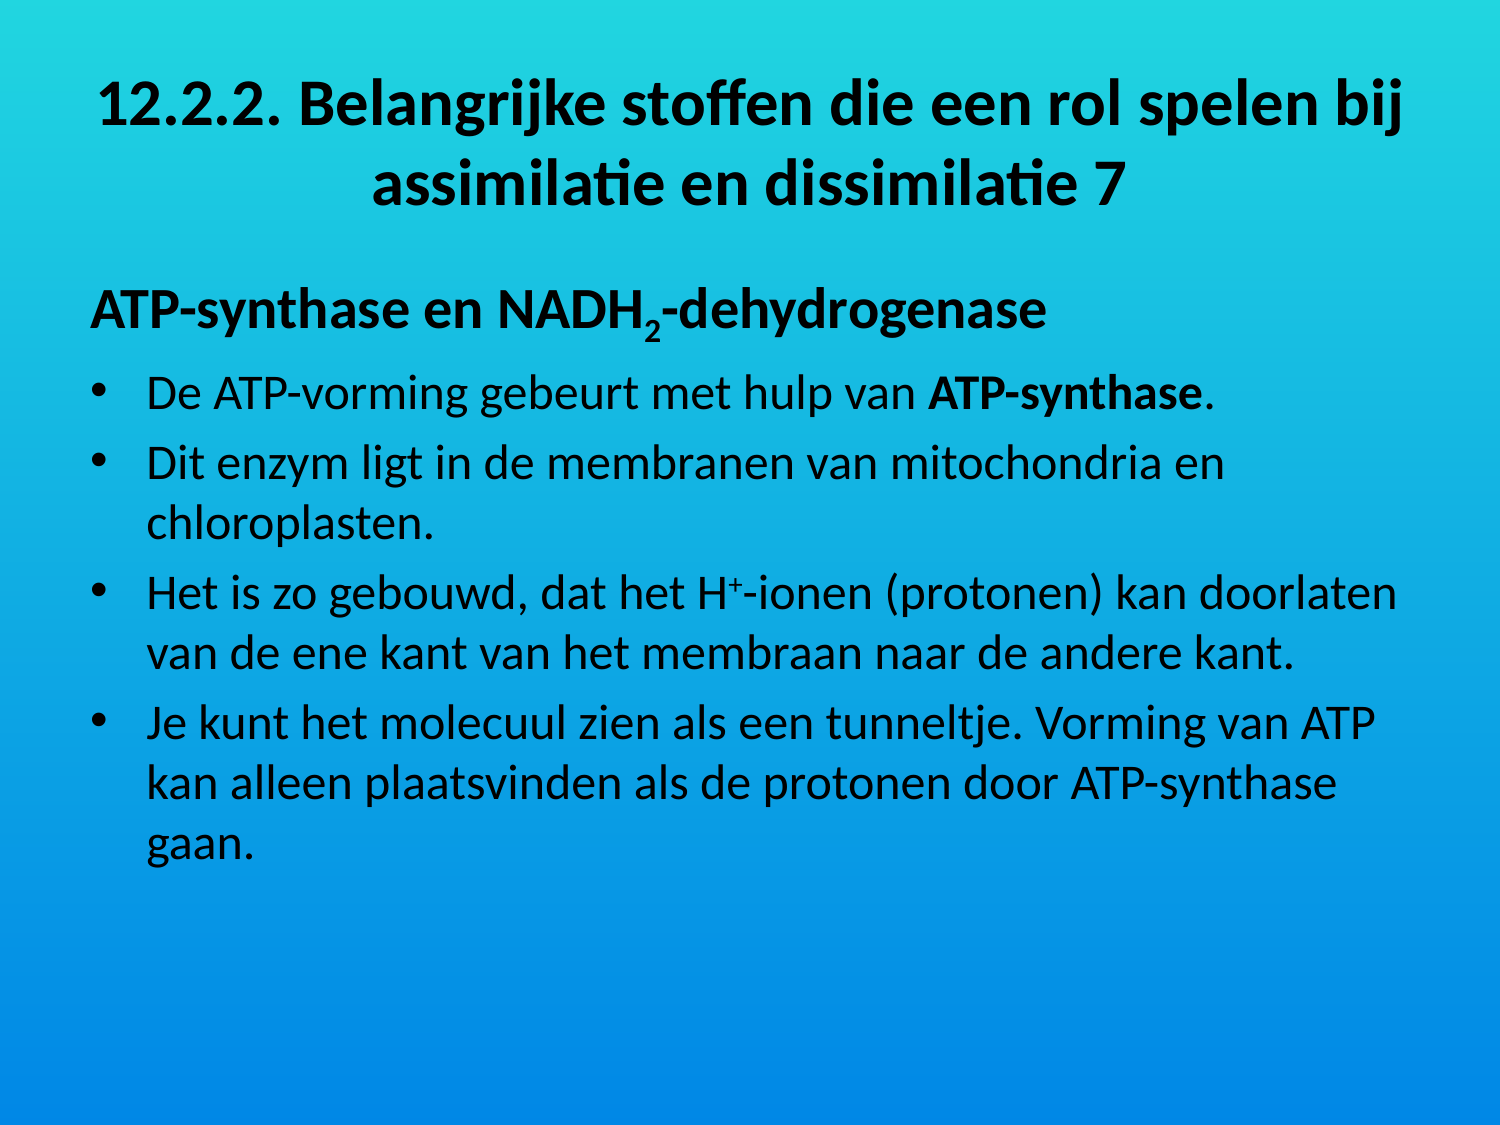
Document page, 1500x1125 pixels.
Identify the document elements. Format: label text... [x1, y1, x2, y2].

list ATP-synthase en NADH2-dehydrogenase De ATP-vorming gebeurt met hulp van ATP-synthase. Dit enzym ligt in de membranen van mitochondria en chloroplasten. Het is zo gebouwd, dat het H+-ionen (protonen) kan doorlaten van de ene kant van het membraan naar de andere kant. Je kunt het molecuul zien als een tunneltje. Vorming van ATP kan alleen plaatsvinden als de protonen door ATP-synthase gaan. [75, 262, 1425, 1005]
title 12.2.2. Belangrijke stoffen die een rol spelen bij assimilatie en dissimilatie 7 [75, 45, 1425, 233]
